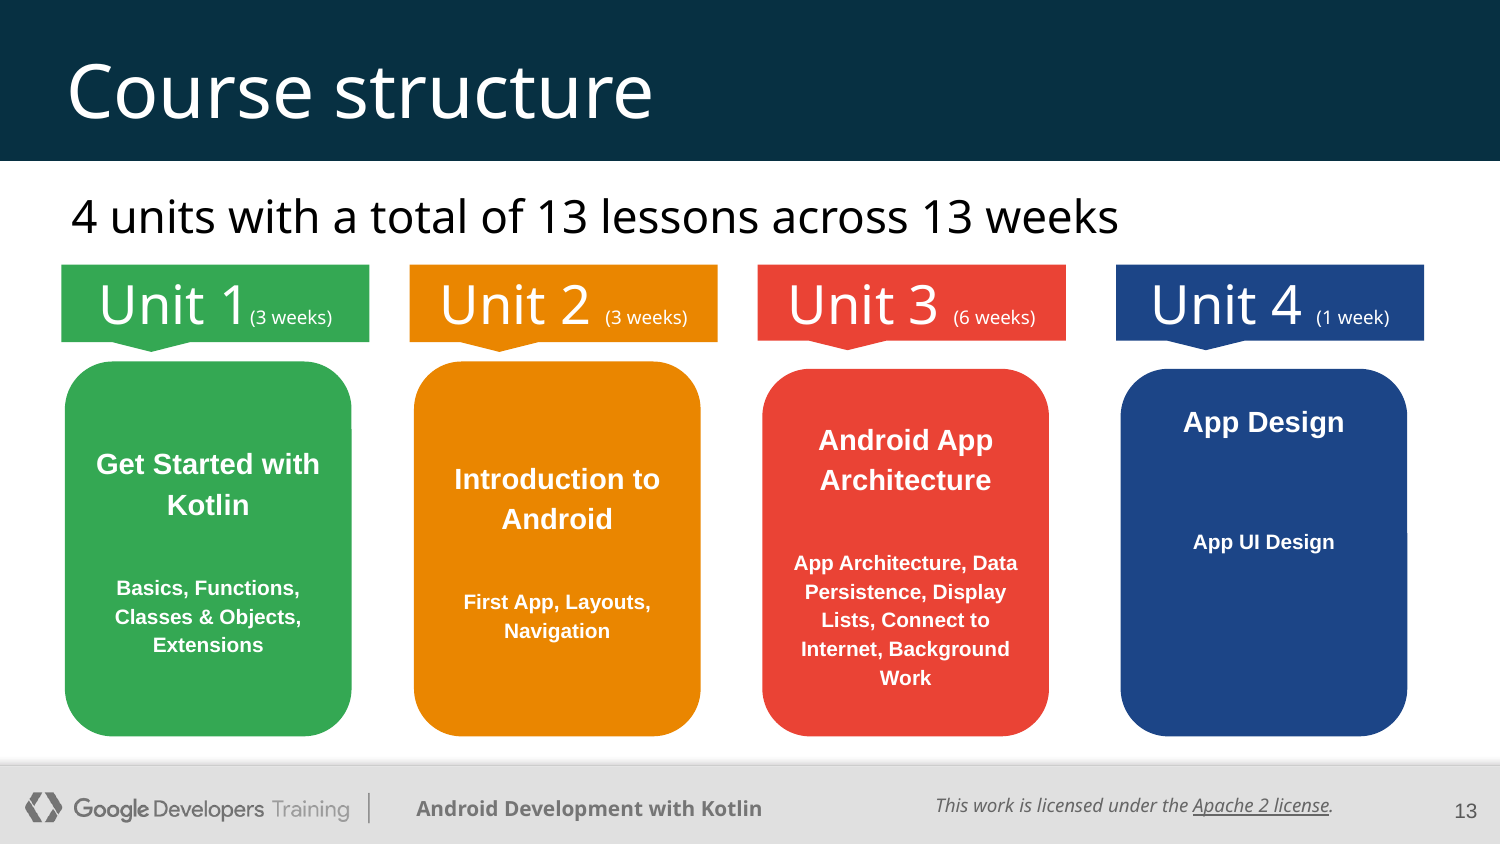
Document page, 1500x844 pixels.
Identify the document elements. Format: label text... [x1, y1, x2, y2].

slide_number ‹#› [1402, 777, 1493, 842]
text_box Unit 3 (6 weeks) [757, 264, 1066, 351]
text_box 4 units with a total of 13 lessons across 13 weeks [56, 172, 1455, 258]
text_box App Design App UI Design [1120, 368, 1408, 737]
text_box Get Started with Kotlin Basics, Functions, Classes & Objects, Extensions [64, 361, 352, 737]
title Course structure [51, 28, 1472, 122]
text_box Unit 4 (1 week) [1116, 264, 1425, 351]
text_box Unit 2 (3 weeks) [409, 264, 718, 352]
text_box Android App Architecture App Architecture, Data Persistence, Display Lists, Connect to Internet, Background Work [762, 368, 1049, 737]
text_box Introduction to Android First App, Layouts, Navigation [413, 361, 701, 737]
picture [0, 161, 1500, 844]
text_box Unit 1(3 weeks) [61, 264, 370, 352]
